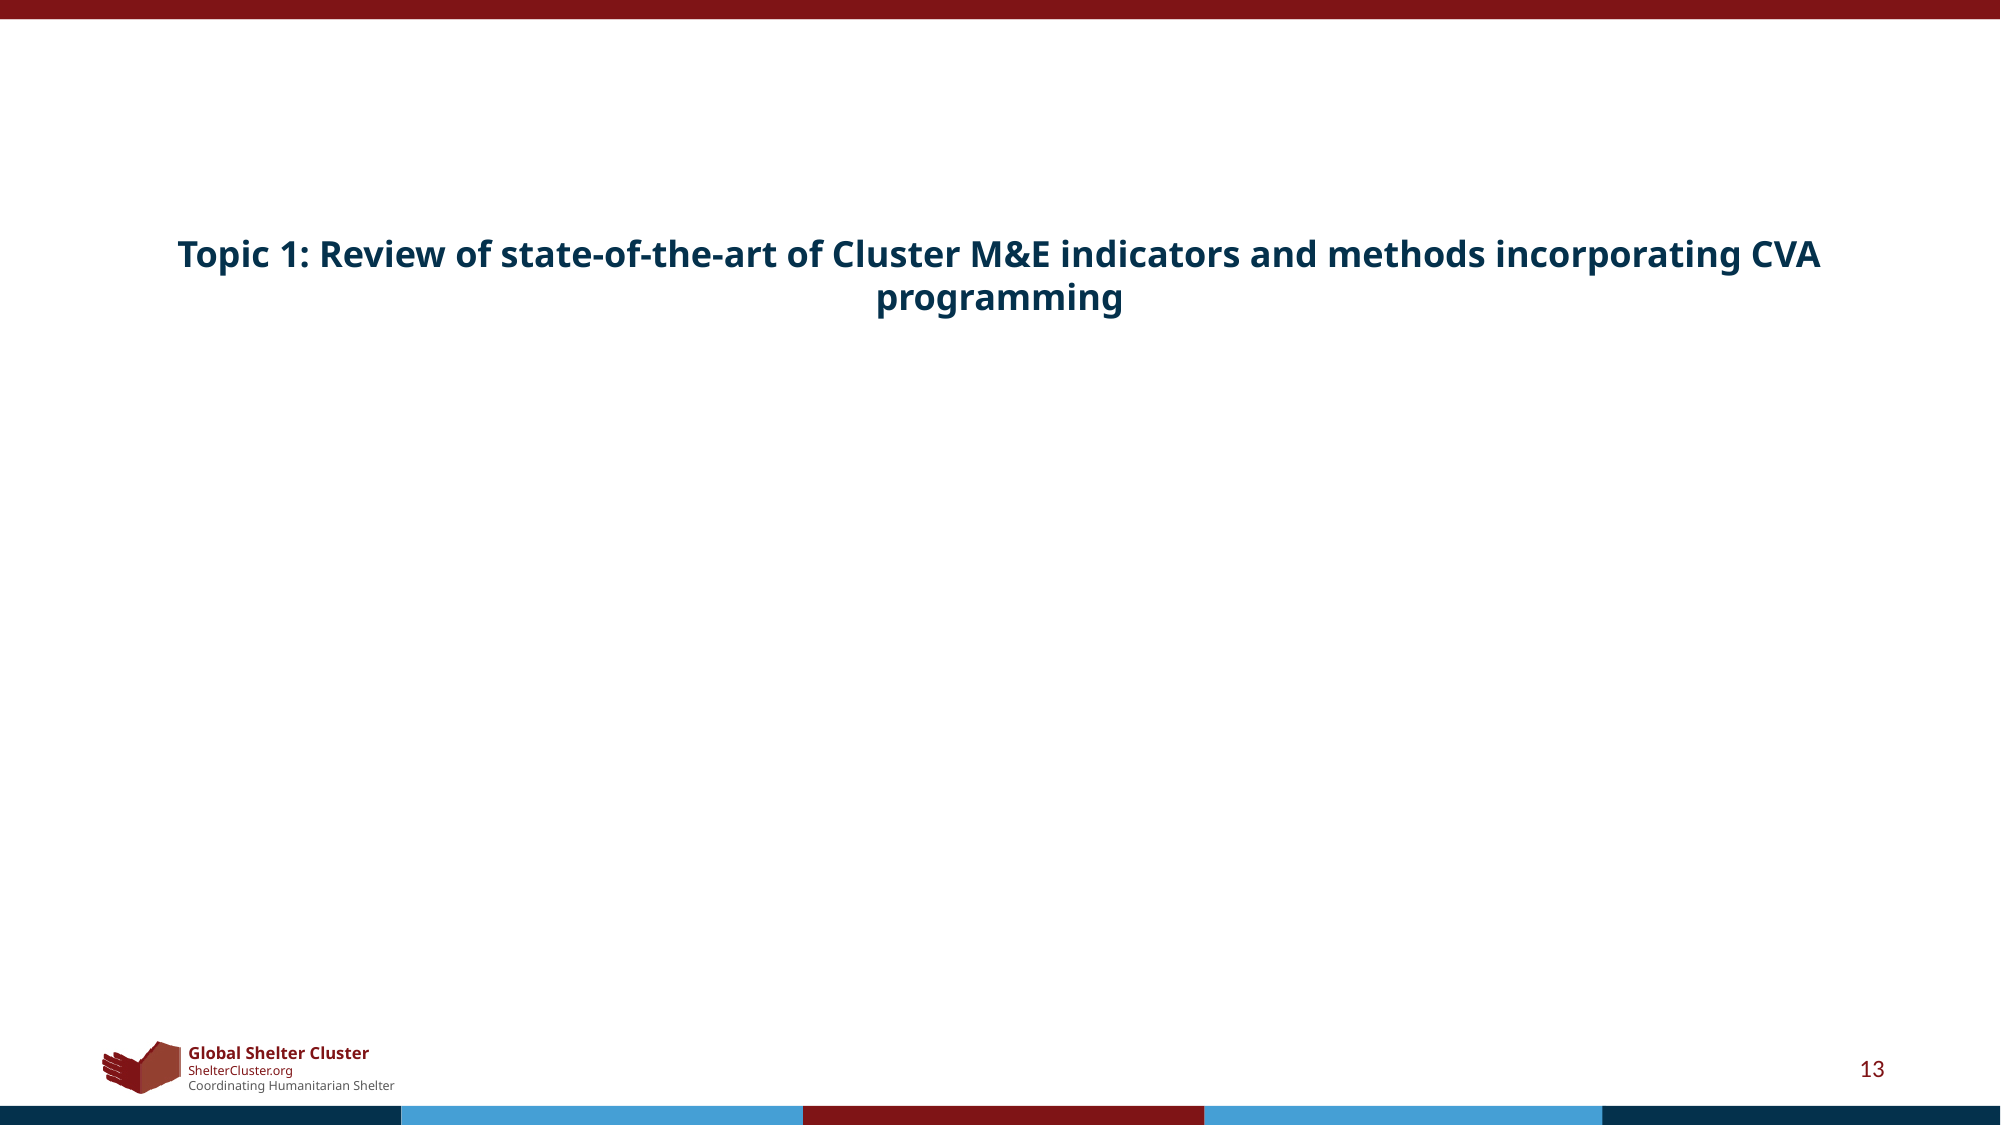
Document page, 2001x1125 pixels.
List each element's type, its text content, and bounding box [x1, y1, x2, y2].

picture [102, 1041, 181, 1094]
slide_number 13 [1433, 1037, 1900, 1098]
title Topic 1: Review of state-of-the-art of Cluster M&E indicators and methods incorporating CVA programming [99, 223, 1900, 412]
